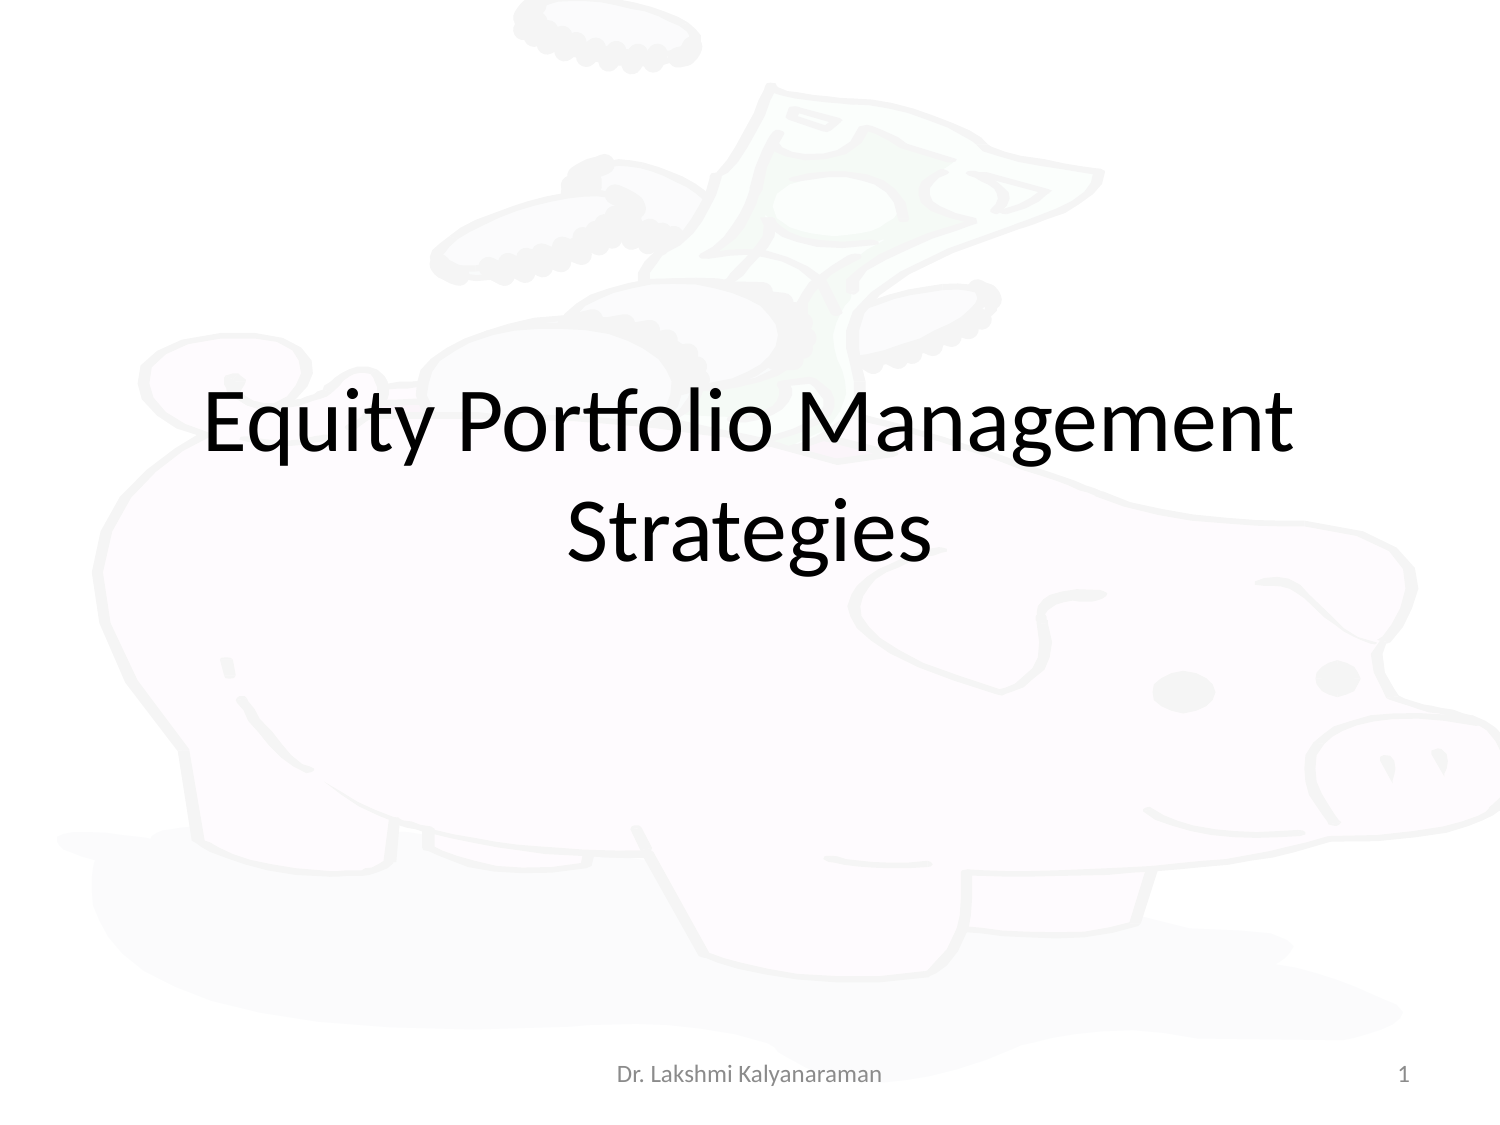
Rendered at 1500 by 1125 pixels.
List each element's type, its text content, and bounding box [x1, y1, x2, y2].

title Equity Portfolio Management Strategies [112, 349, 1388, 591]
footer Dr. Lakshmi Kalyanaraman [512, 1042, 988, 1103]
slide_number 1 [1074, 1042, 1425, 1103]
